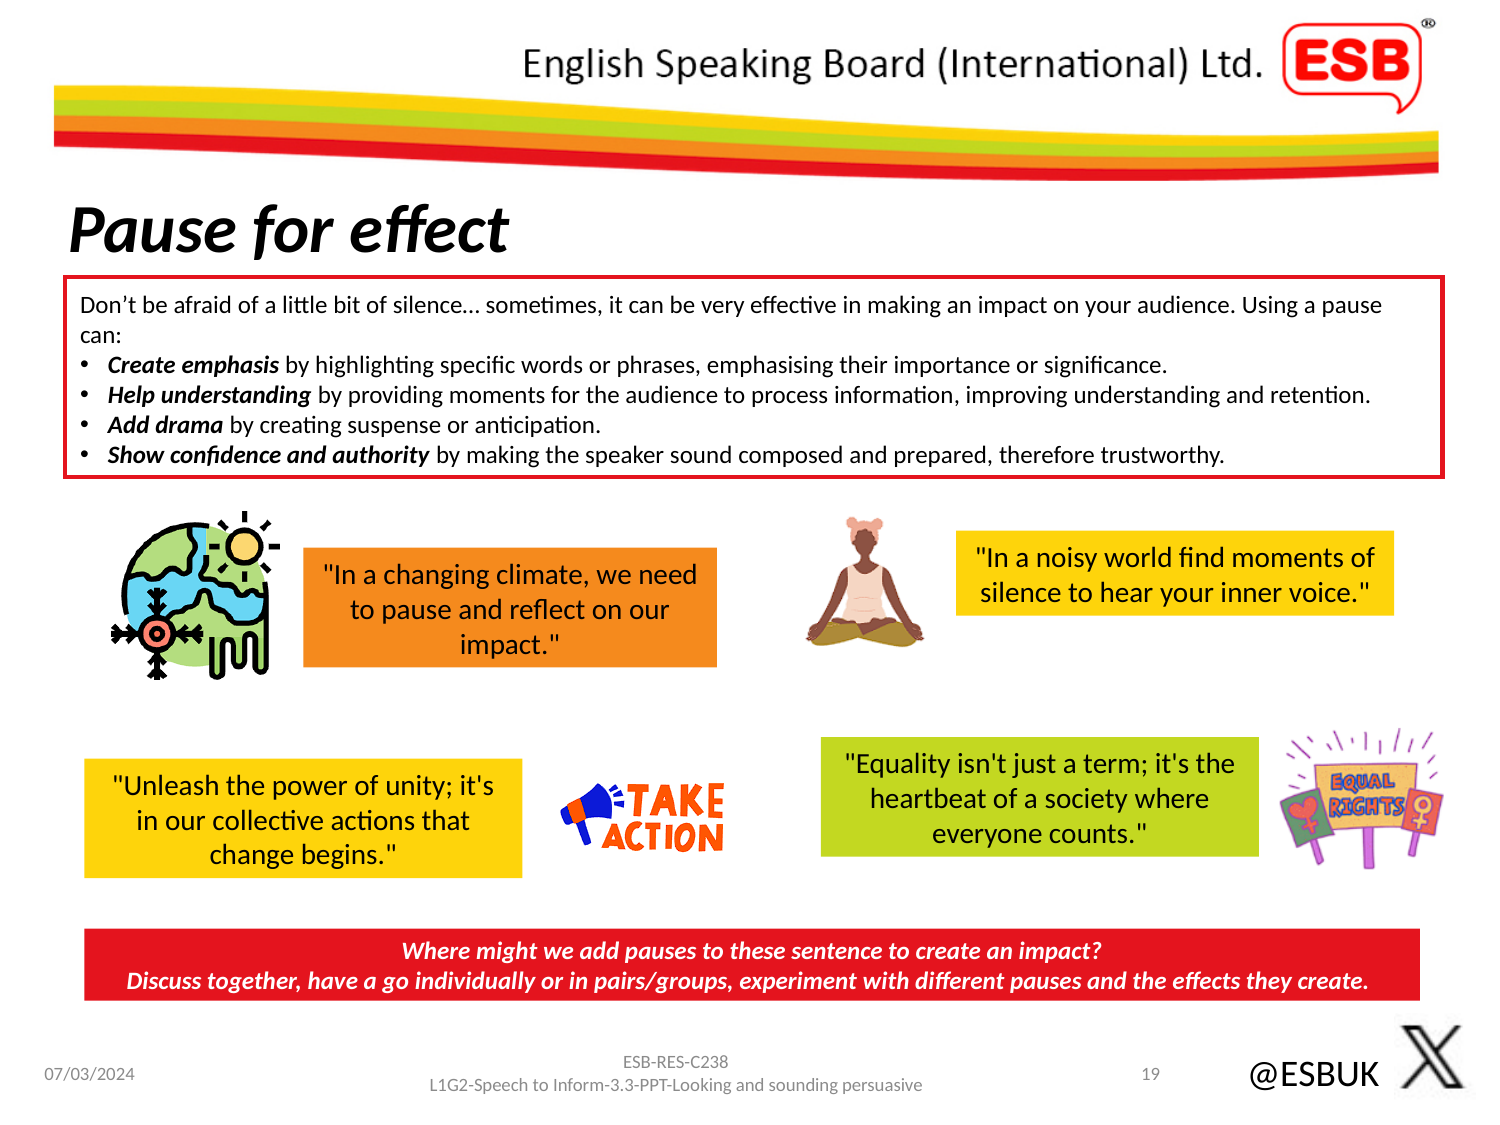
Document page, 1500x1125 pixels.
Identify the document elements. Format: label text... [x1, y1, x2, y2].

slide_number 19 [930, 1042, 1176, 1103]
text_box "Unleash the power of unity; it's in our collective actions that change begins." [84, 758, 523, 879]
picture [549, 759, 737, 864]
picture [1393, 1013, 1476, 1102]
title Pause for effect [53, 182, 1347, 278]
text_box "In a noisy world find moments of silence to hear your inner voice." [956, 530, 1395, 616]
text_box "Equality isn't just a term; it's the heartbeat of a society where everyone counts." [820, 737, 1259, 857]
text_box Don’t be afraid of a little bit of silence… sometimes, it can be very effective in making an impact on your audience. Using a pause can: Create emphasis by highlighting specific words or phrases, emphasising their importance or significance. Help understanding by providing moments for the audience to process information, improving understanding and retention. Add drama by creating suspense or anticipation. Show confidence and authority by making the speaker sound composed and prepared, therefore trustworthy. [64, 276, 1444, 478]
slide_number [29, 1042, 367, 1103]
picture [801, 502, 936, 670]
text_box Where might we add pauses to these sentence to create an impact? Discuss together, have a go individually or in pairs/groups, experiment with different pauses and the effects they create. [83, 928, 1421, 1002]
picture [111, 502, 283, 693]
picture [0, 0, 1500, 189]
picture [1261, 708, 1469, 887]
text_box "In a changing climate, we need to pause and reflect on our impact." [303, 547, 717, 668]
footer ESB-RES-C238 L1G2-Speech to Inform-3.3-PPT-Looking and sounding persuasive [395, 1042, 930, 1103]
